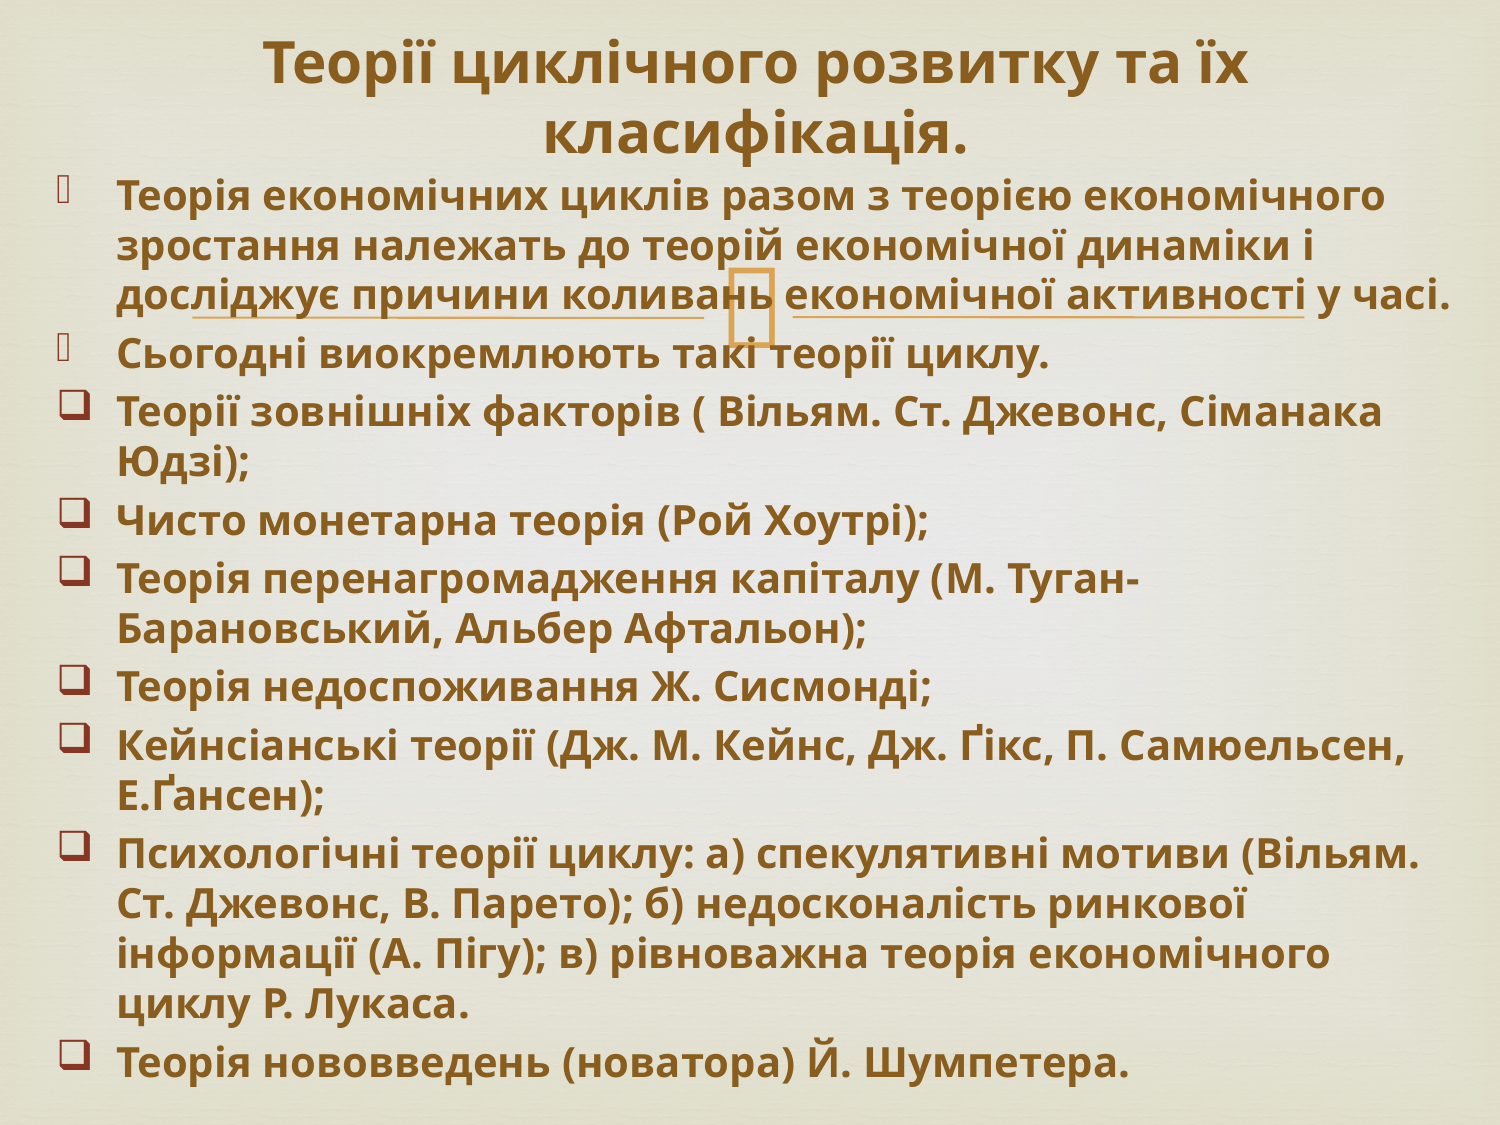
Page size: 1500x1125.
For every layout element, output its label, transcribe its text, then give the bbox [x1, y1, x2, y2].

title Теорії циклічного розвитку та їх класифікація. [41, 30, 1471, 220]
list Теорія економічних циклів разом з теорією економічного зростання належать до теорій економічної динаміки і досліджує причини коливань економічної активності у часі. Сьогодні виокремлюють такі теорії циклу. Теорії зовнішніх факторів ( Вільям. Ст. Джевонс, Сіманака Юдзі); Чисто монетарна теорія (Рой Хоутрі); Теорія перенагромадження капіталу (М. Туган-Барановський, Альбер Афтальон); Теорія недоспоживання Ж. Сисмонді; Кейнсіанські теорії (Дж. М. Кейнс, Дж. Ґікс, П. Самюельсен, Е.Ґансен); Психологічні теорії циклу: а) спекулятивні мотиви (Вільям. Ст. Джевонс, В. Парето); б) недосконалість ринкової інформації (А. Пігу); в) рівноважна теорія економічного циклу Р. Лукаса. Теорія нововведень (новатора) Й. Шумпетера. [41, 160, 1468, 1071]
